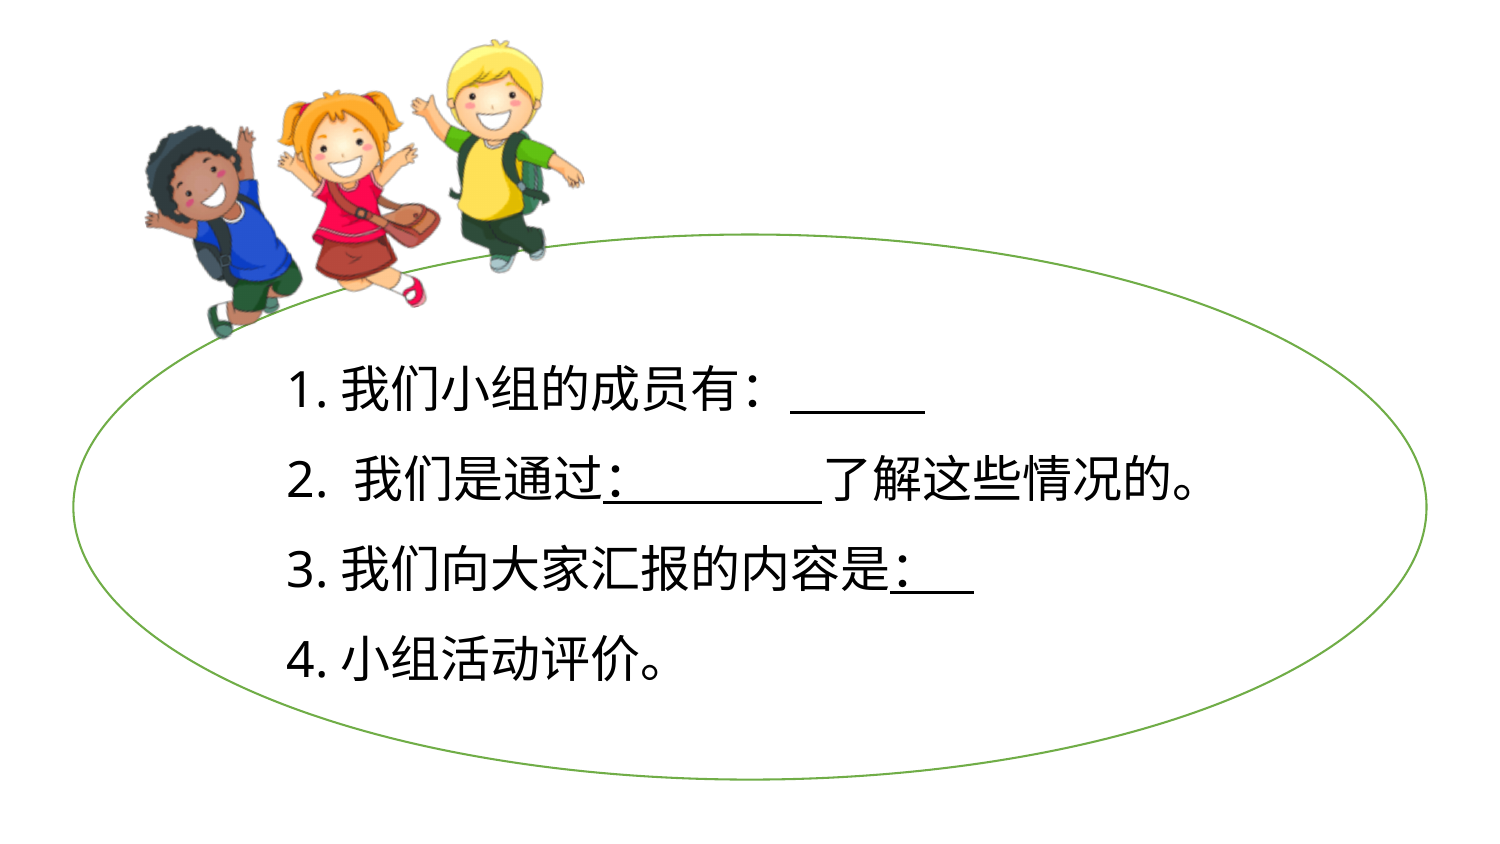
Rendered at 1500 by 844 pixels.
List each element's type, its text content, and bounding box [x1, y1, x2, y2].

text_box 1.我们小组的成员有： 2. 我们是通过： 了解这些情况的。 3.我们向大家汇报的内容是： 4.小组活动评价。 [72, 233, 1428, 781]
picture [124, 27, 604, 370]
